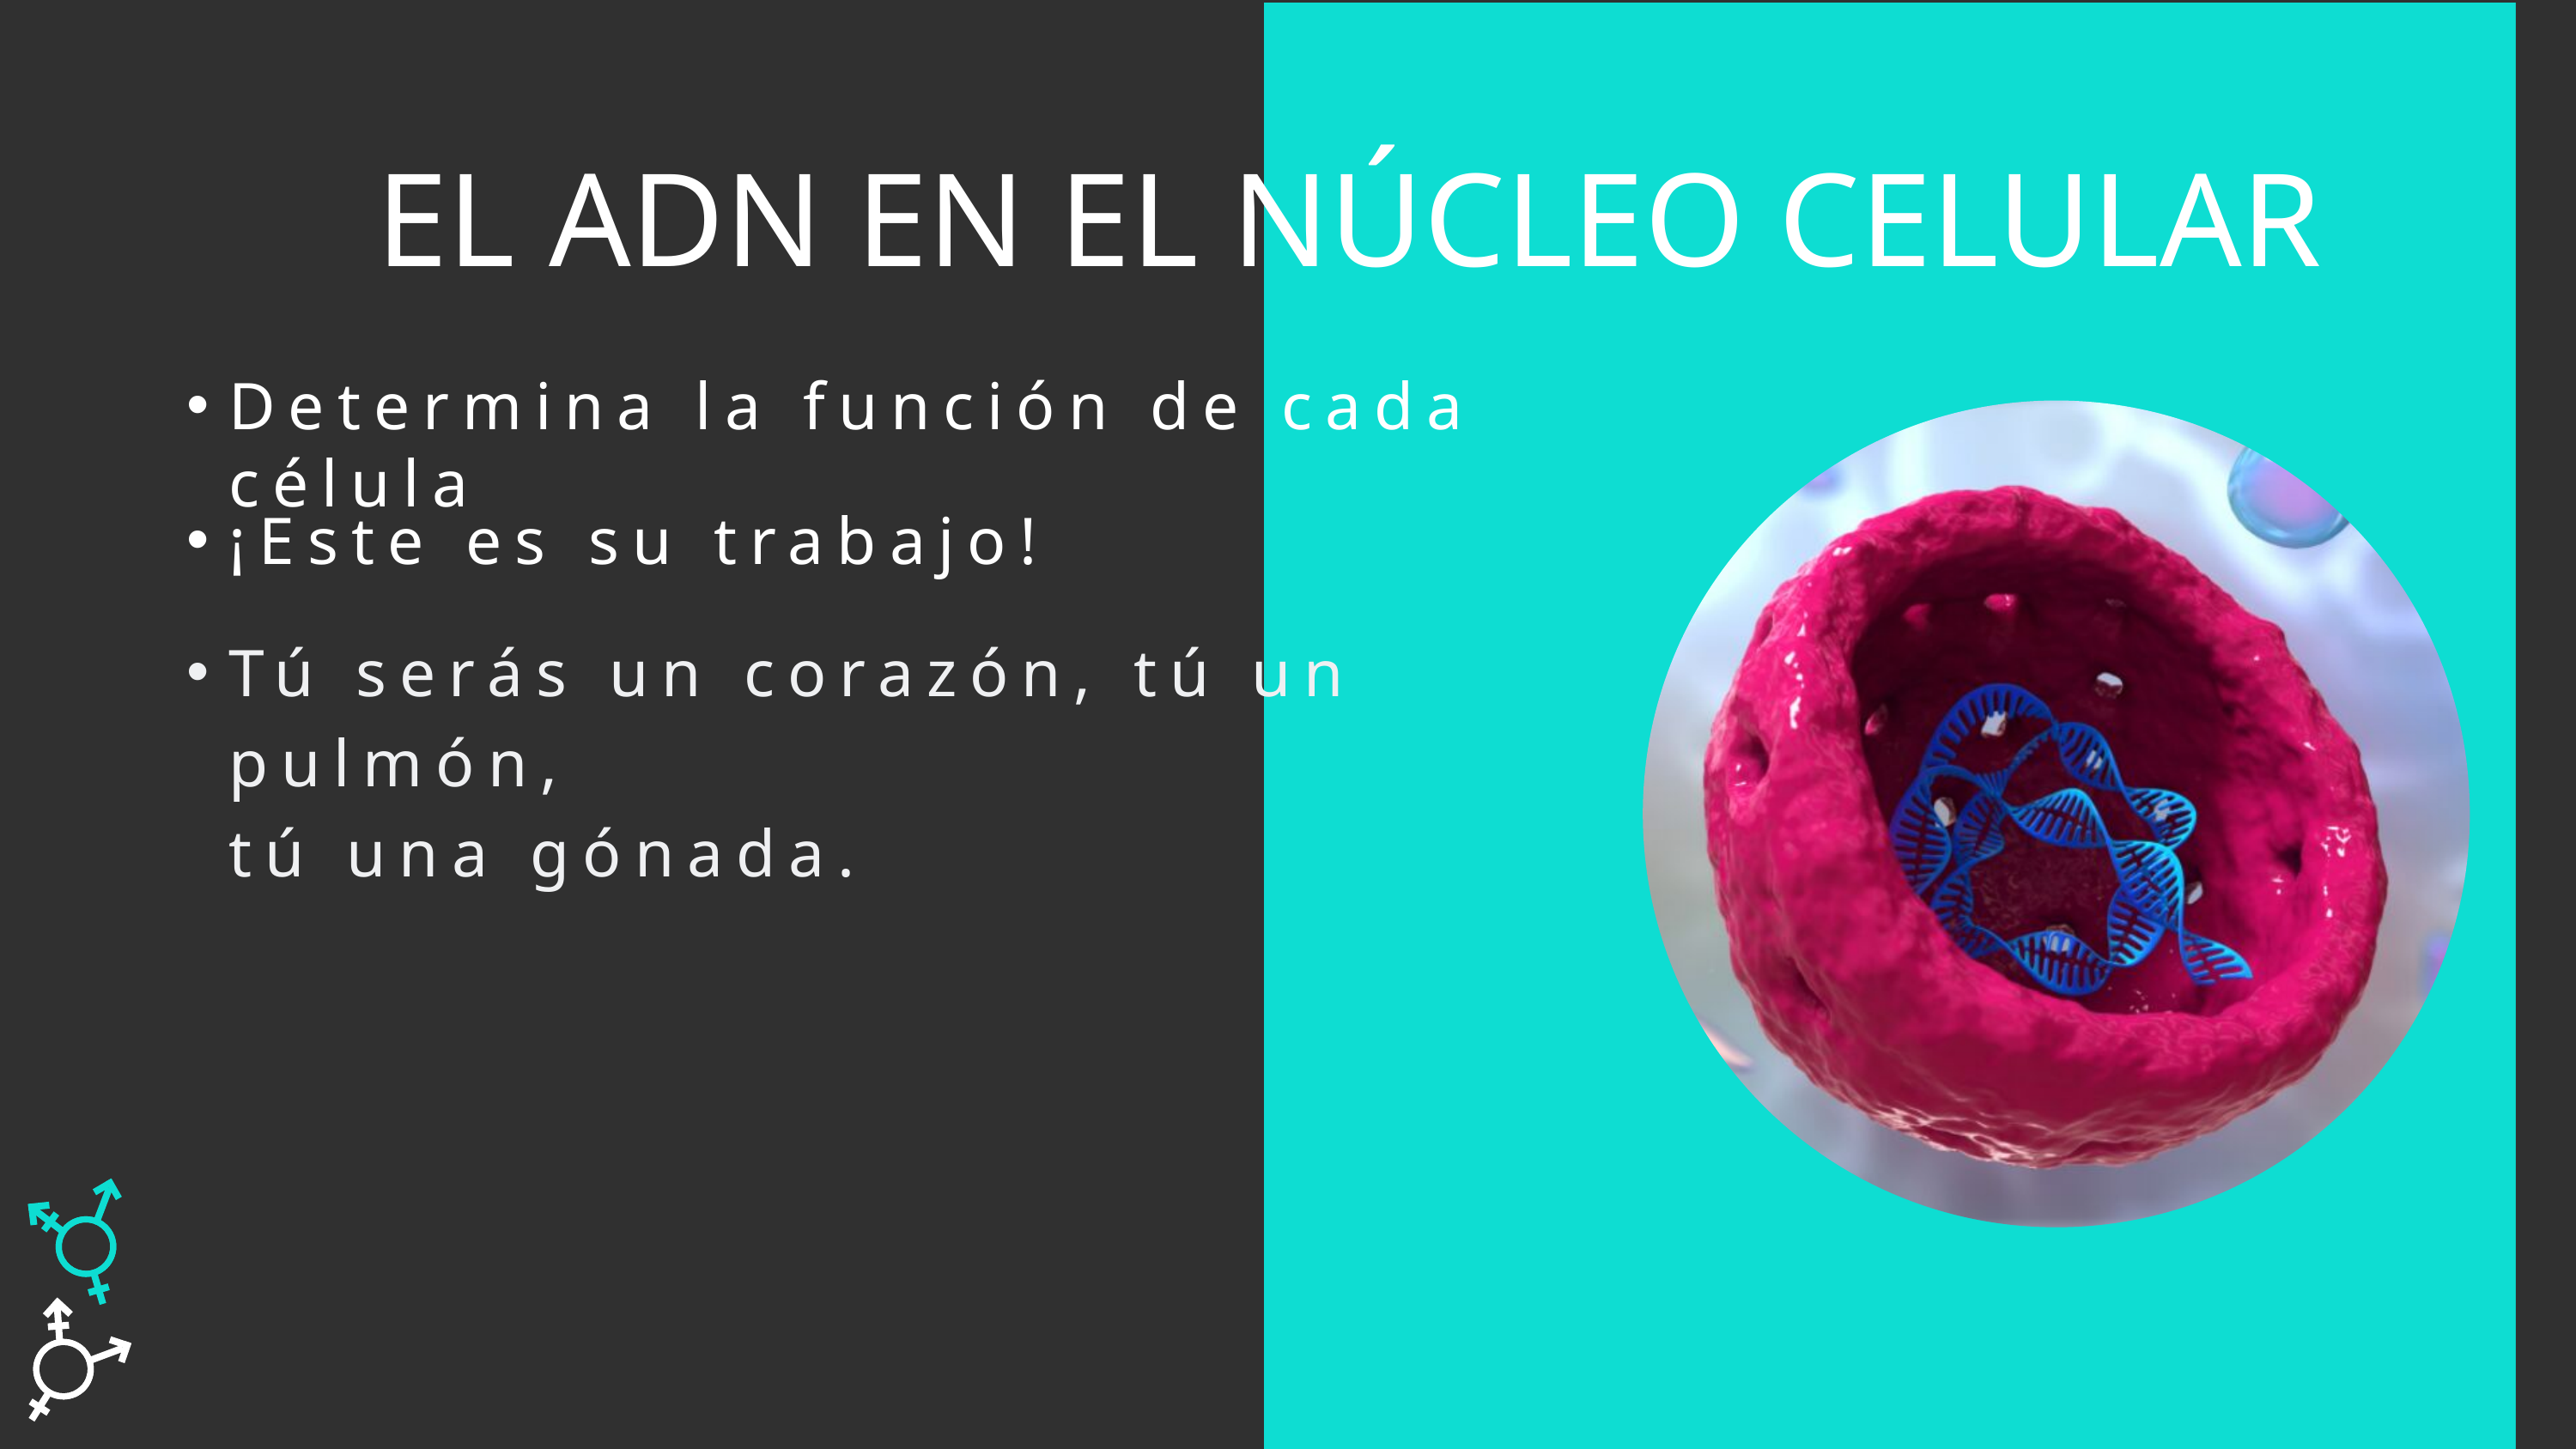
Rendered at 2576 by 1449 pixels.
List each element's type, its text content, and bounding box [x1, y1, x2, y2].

text_box ¡Este es su trabajo! [144, 500, 1263, 578]
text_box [1263, 2, 2576, 1449]
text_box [1643, 400, 2470, 1228]
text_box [6, 1152, 151, 1302]
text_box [1, 1276, 145, 1426]
text_box EL ADN EN EL NÚCLEO CELULAR [205, 163, 1263, 293]
text_box Determina la función de cada célula [144, 365, 1263, 500]
text_box Tú serás un corazón, tú un pulmón, tú una gónada. [144, 619, 1263, 890]
